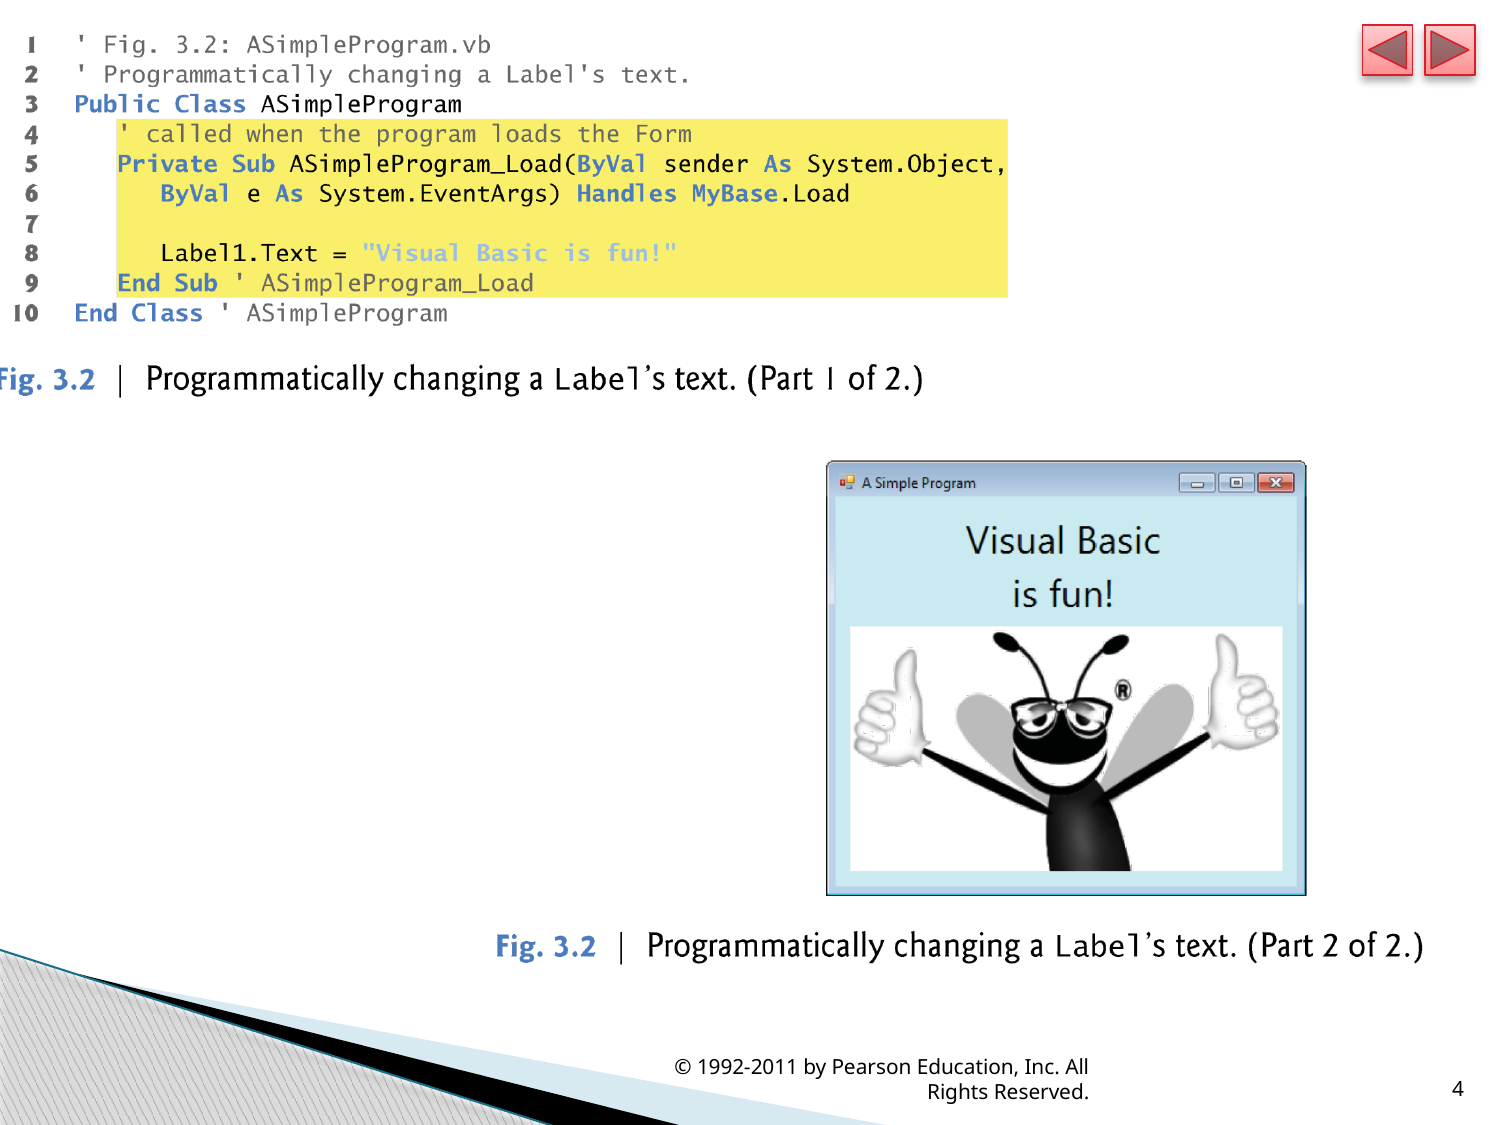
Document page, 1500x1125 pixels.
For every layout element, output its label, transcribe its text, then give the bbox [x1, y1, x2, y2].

picture [0, 0, 1038, 406]
slide_number 4 [1418, 1051, 1479, 1112]
footer © 1992-2011 by Pearson Education, Inc. All Rights Reserved. [650, 1051, 1105, 1112]
picture [449, 437, 1438, 1001]
